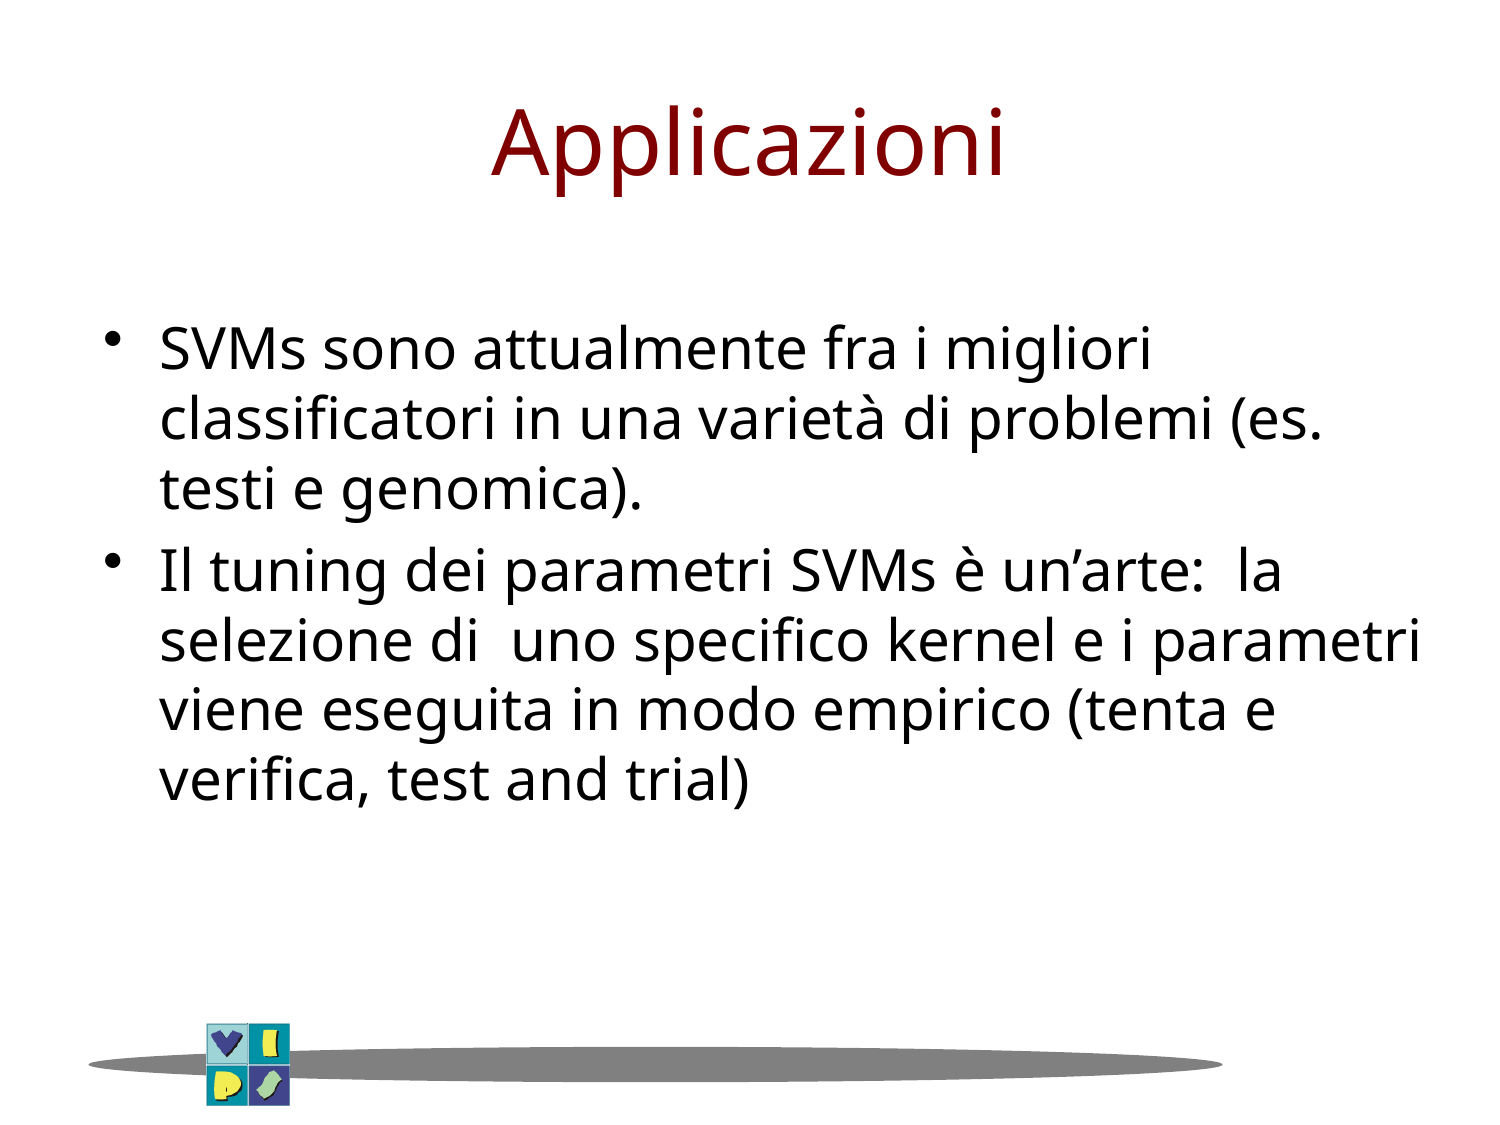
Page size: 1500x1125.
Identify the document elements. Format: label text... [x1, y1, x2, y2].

list SVMs sono attualmente fra i migliori classificatori in una varietà di problemi (es. testi e genomica). Il tuning dei parametri SVMs è un’arte: la selezione di uno specifico kernel e i parametri viene eseguita in modo empirico (tenta e verifica, test and trial) [88, 231, 1439, 975]
title Applicazioni [75, 45, 1425, 233]
picture [206, 1023, 290, 1106]
